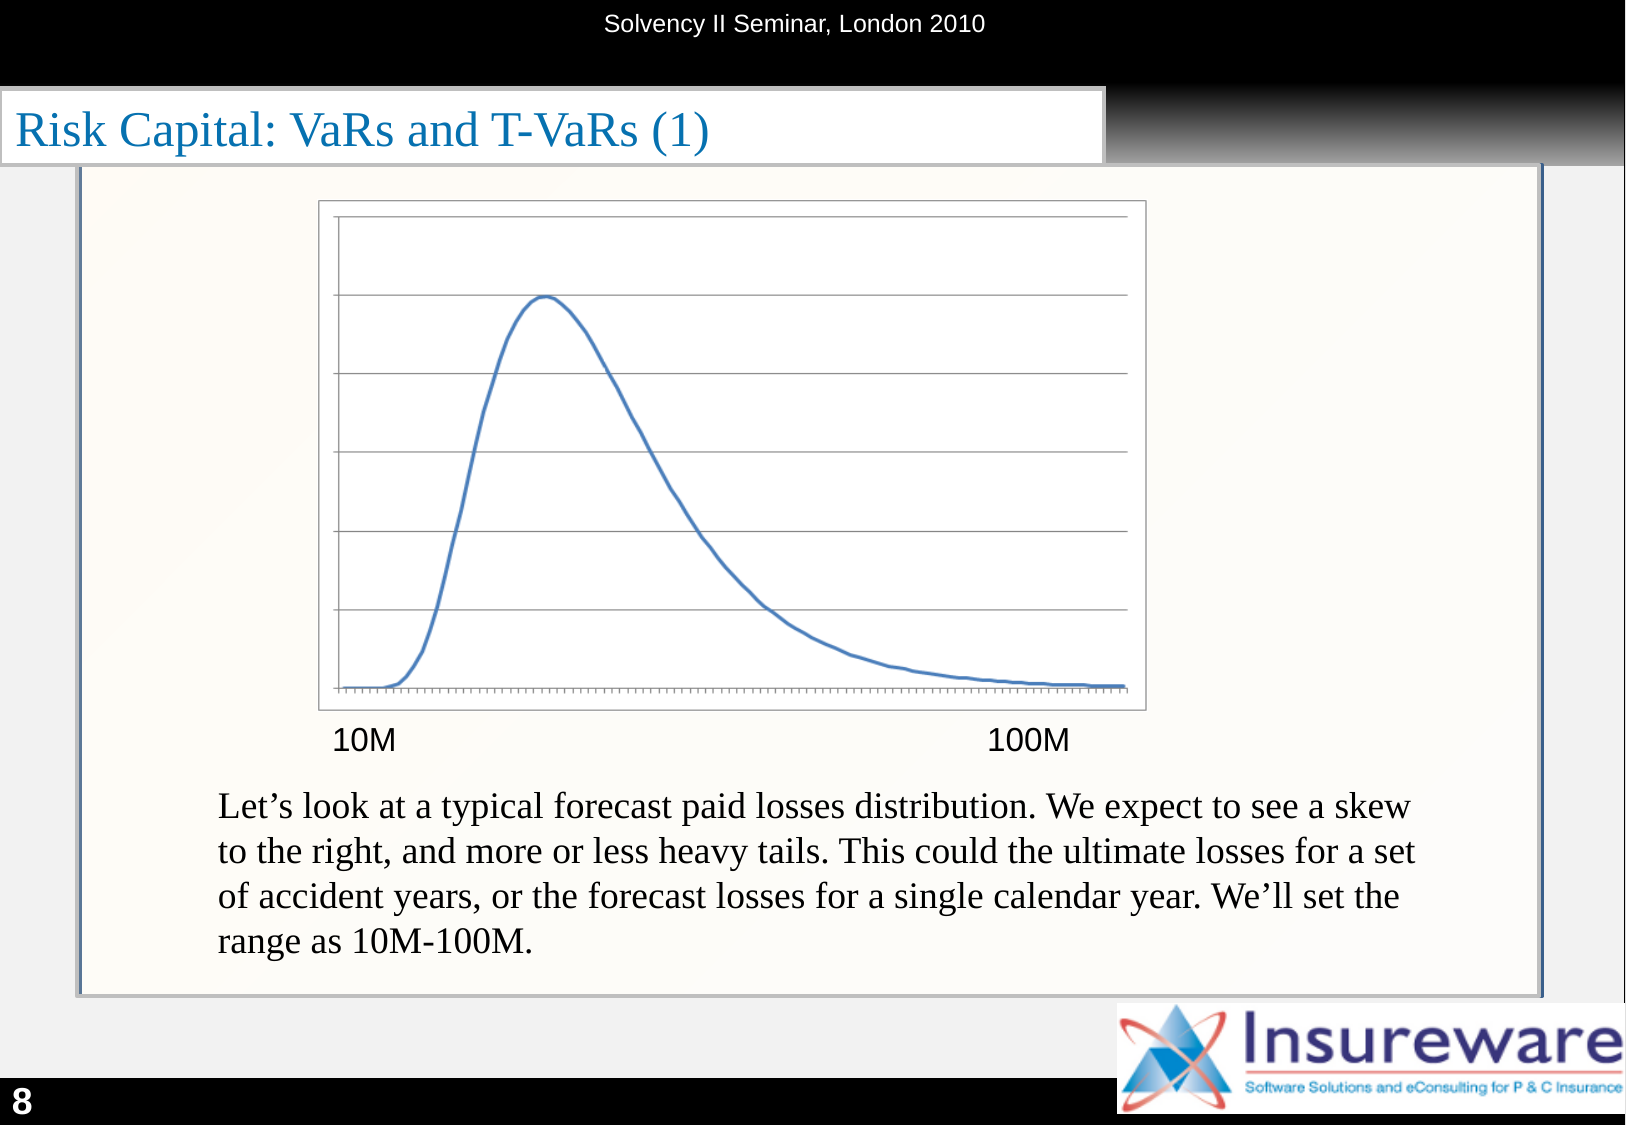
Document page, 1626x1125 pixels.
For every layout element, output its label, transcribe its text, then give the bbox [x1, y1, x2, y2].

text_box Let’s look at a typical forecast paid losses distribution. We expect to see a skew to the right, and more or less heavy tails. This could the ultimate losses for a set of accident years, or the forecast losses for a single calendar year. We’ll set the range as 10M-100M. [203, 773, 1448, 969]
picture [317, 198, 1148, 712]
list [75, 163, 1541, 998]
picture [1117, 1003, 1625, 1114]
title Risk Capital: VaRs and T-VaRs (1) [0, 86, 1106, 167]
text_box 10M 100M [317, 710, 1181, 766]
